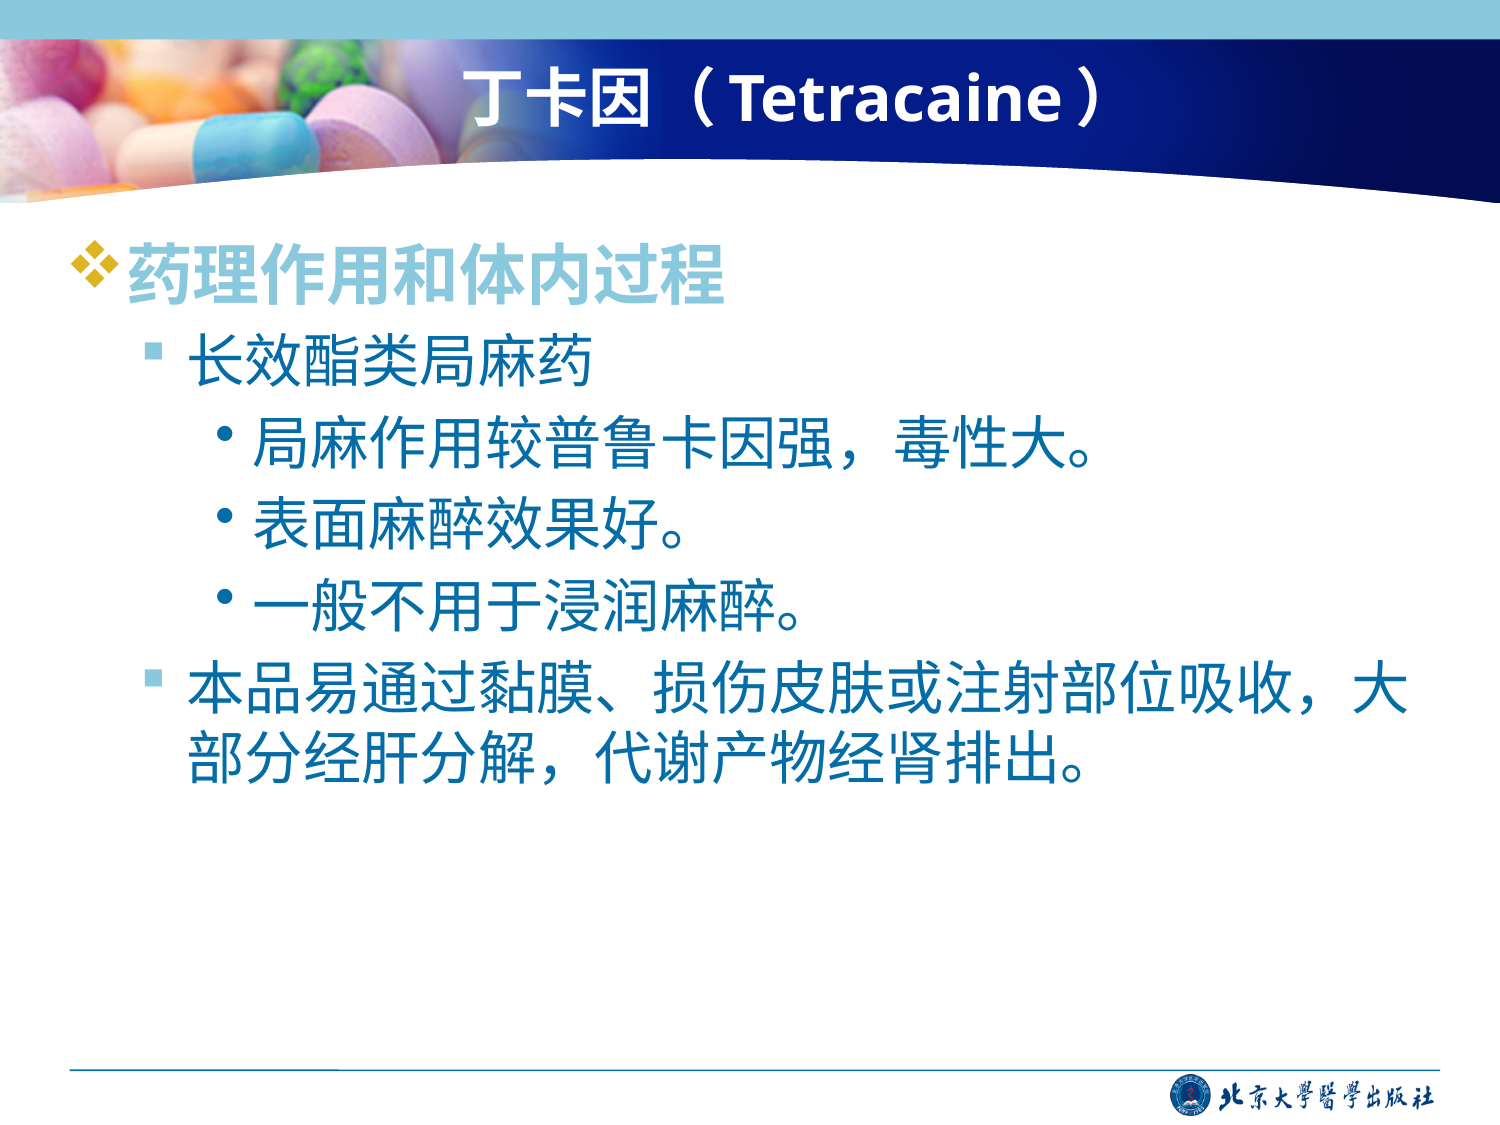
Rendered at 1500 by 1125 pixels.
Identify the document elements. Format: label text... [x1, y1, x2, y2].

picture [0, 40, 1500, 203]
picture [1170, 1074, 1436, 1118]
list 药理作用和体内过程 长效酯类局麻药 局麻作用较普鲁卡因强，毒性大。 表面麻醉效果好。 一般不用于浸润麻醉。 本品易通过黏膜、损伤皮肤或注射部位吸收，大部分经肝分解，代谢产物经肾排出。 [49, 224, 1463, 1026]
title 丁卡因（Tetracaine） [137, 49, 1463, 143]
